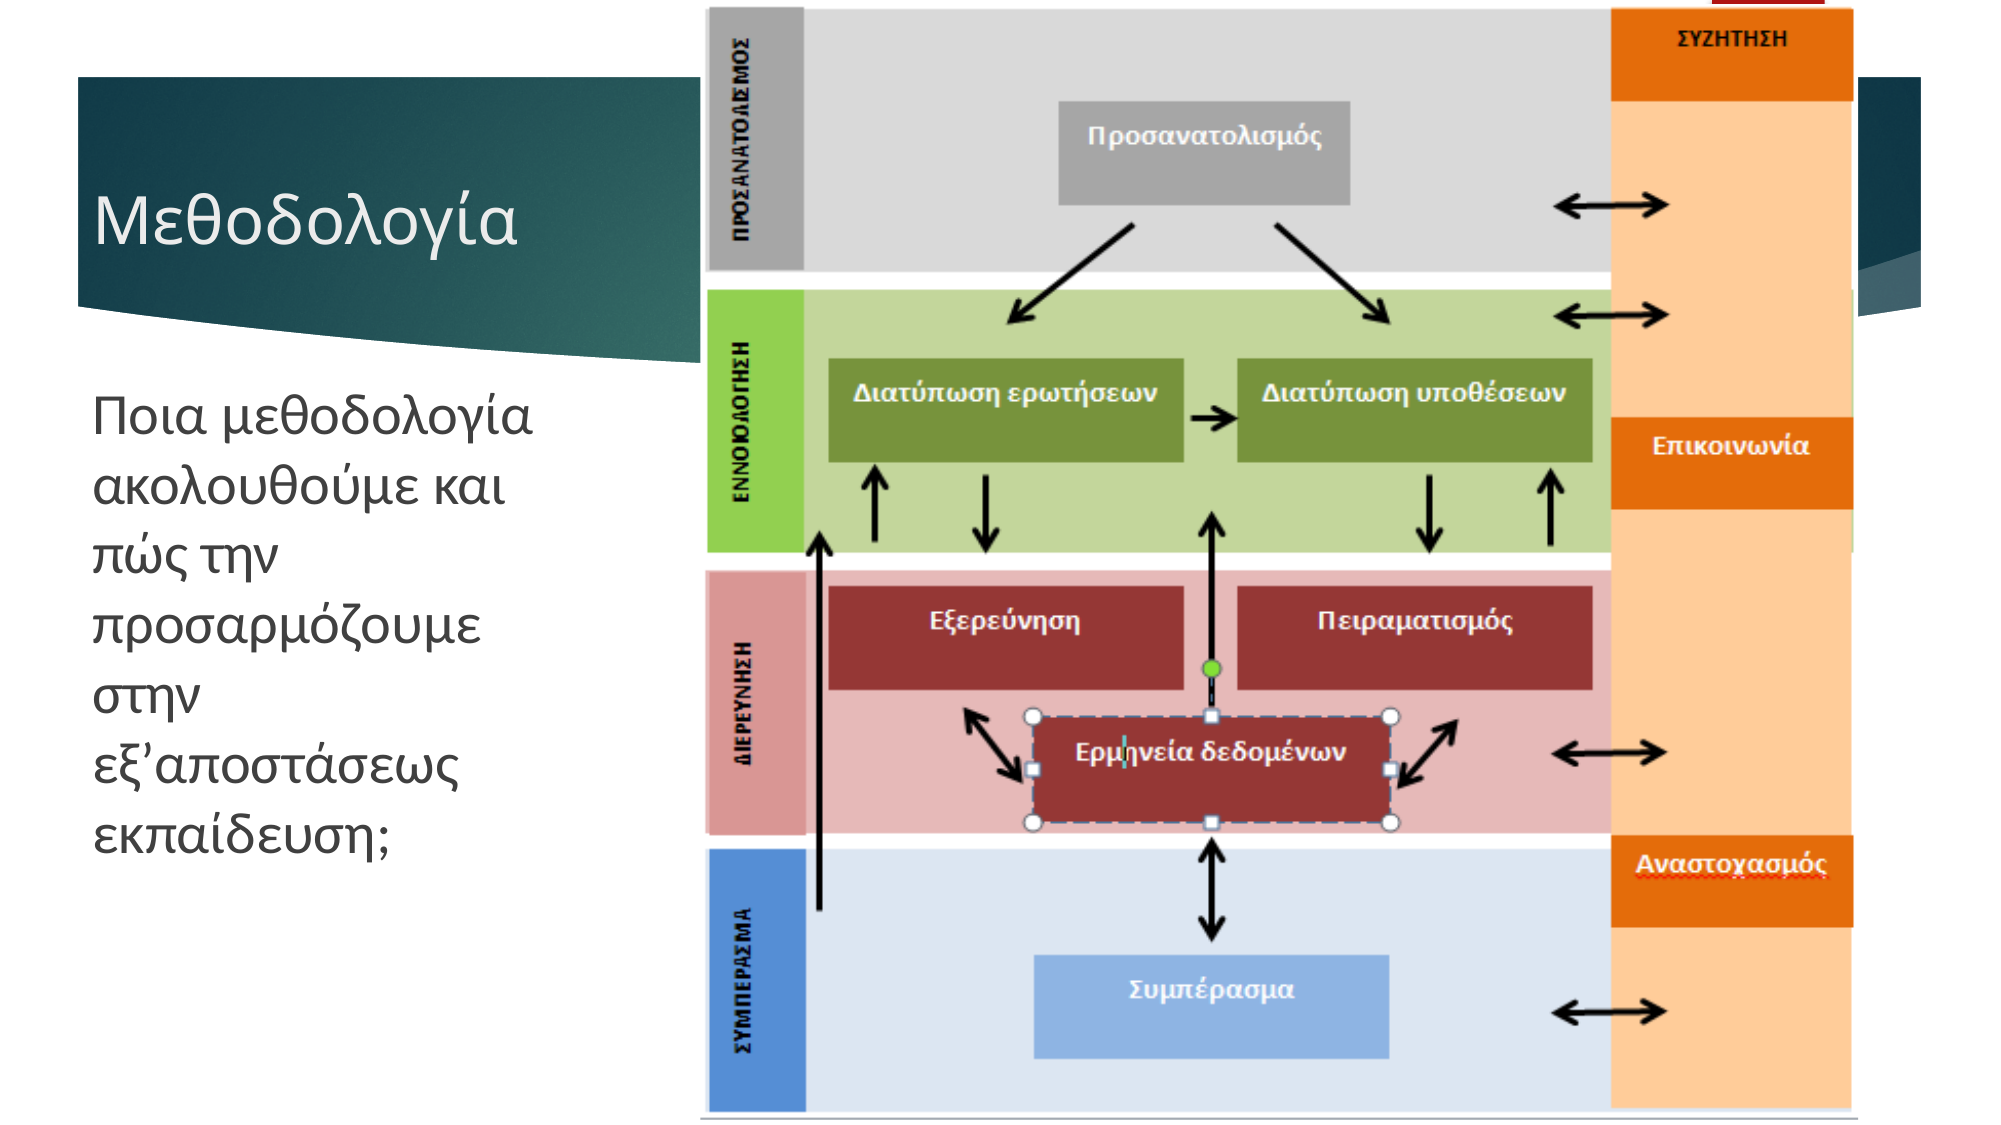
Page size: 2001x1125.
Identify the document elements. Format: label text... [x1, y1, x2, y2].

picture [700, 4, 1859, 1120]
list Ποια μεθοδολογία ακολουθούμε και πώς την προσαρμόζουμε στην εξ’αποστάσεως εκπαίδευση; [77, 368, 553, 1041]
title Μεθοδολογία [77, 159, 695, 276]
